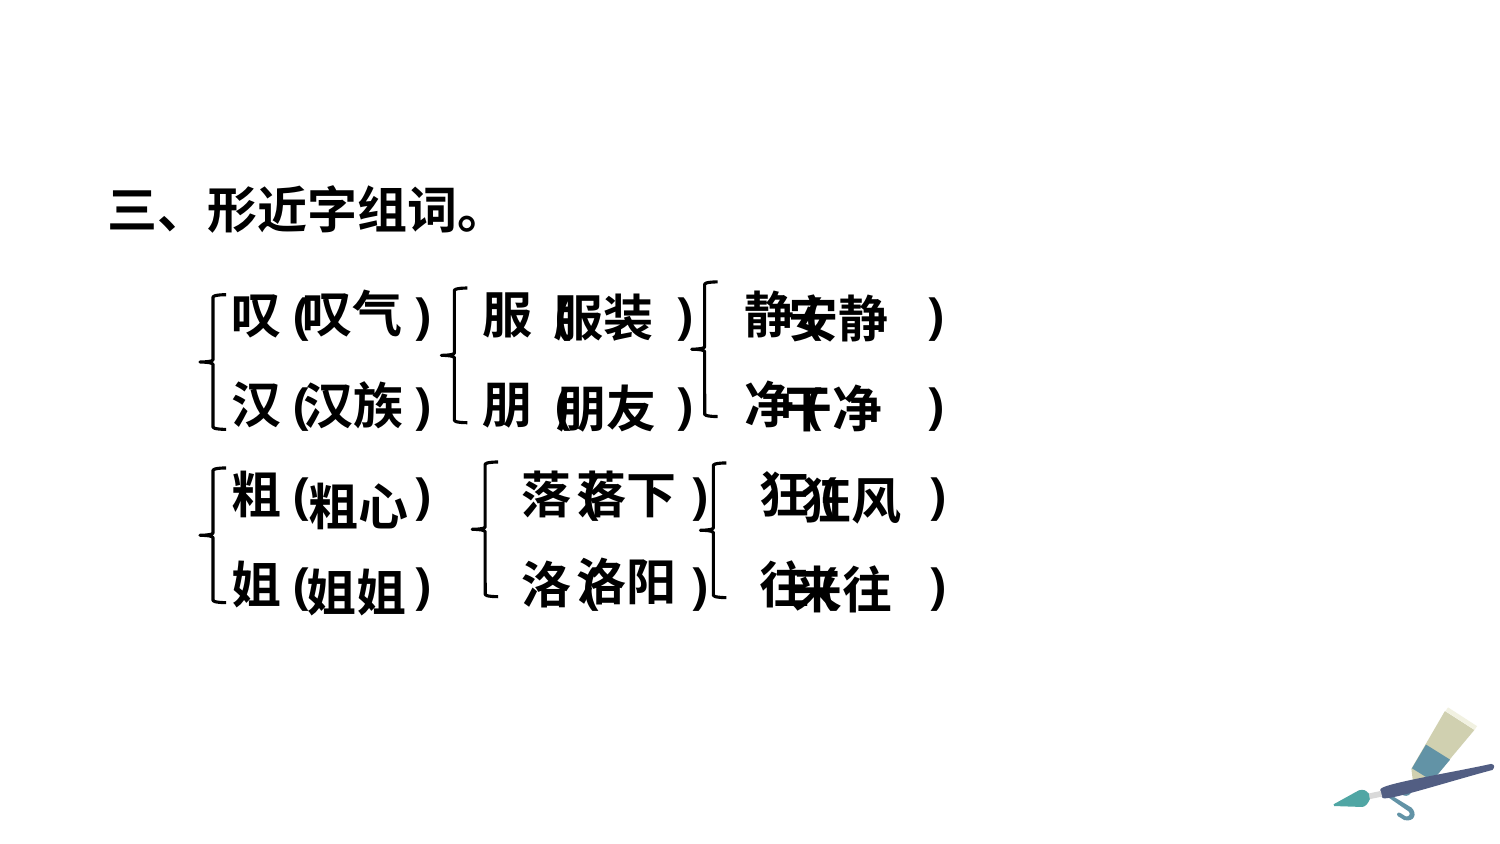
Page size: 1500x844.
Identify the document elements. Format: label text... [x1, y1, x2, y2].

text_box [441, 288, 468, 423]
text_box 叹( ) 服 ( ) 静( ) 汉( ) 朋 ( ) 净( ) 粗( ) 落( ) 狂( ) 姐( ) 洛( ) 往( ) [216, 246, 293, 621]
text_box [691, 281, 718, 417]
text_box [472, 461, 499, 597]
text_box [200, 294, 227, 430]
text_box 狂风 [786, 432, 916, 538]
text_box 朋友 [541, 340, 672, 446]
text_box 落下 [561, 426, 692, 531]
text_box 干净 [767, 340, 898, 446]
text_box [200, 467, 227, 603]
text_box 粗心 [293, 437, 424, 543]
text_box 姐姐 [291, 523, 422, 629]
text_box 叹( ) 服 ( ) 静( ) 汉( ) 朋 ( ) 净( ) 粗( ) 落( ) 狂( ) 姐( ) 洛( ) 往( ) [418, 245, 1410, 621]
text_box 汉族 [288, 337, 419, 442]
text_box 安静 [773, 249, 904, 355]
text_box 叹气 [287, 245, 418, 351]
text_box 洛阳 [561, 531, 692, 618]
text_box [700, 462, 727, 598]
text_box 三、形近字组词。 [92, 141, 705, 246]
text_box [1358, 708, 1481, 844]
text_box 服装 [538, 249, 669, 355]
text_box 来往 [777, 520, 907, 626]
